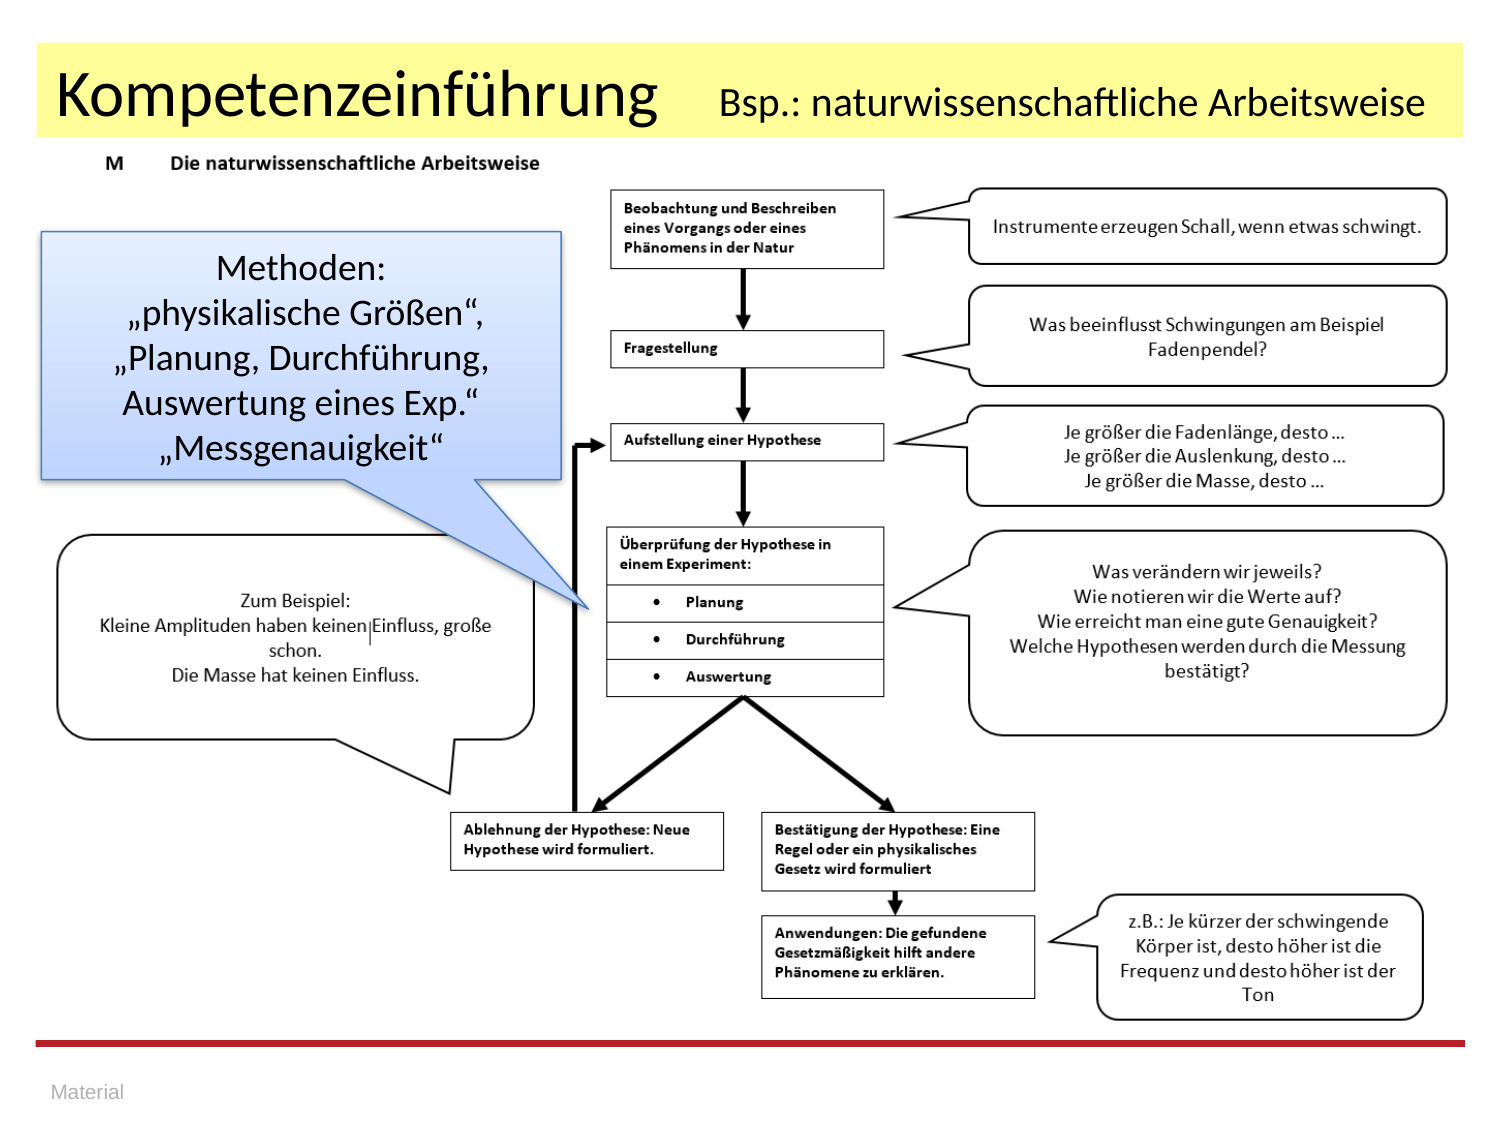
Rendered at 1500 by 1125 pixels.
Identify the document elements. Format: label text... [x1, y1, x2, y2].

footer Material [35, 1061, 768, 1122]
picture [44, 142, 1456, 1029]
title Kompetenzeinführung Bsp.: naturwissenschaftliche Arbeitsweise [41, 42, 1459, 145]
